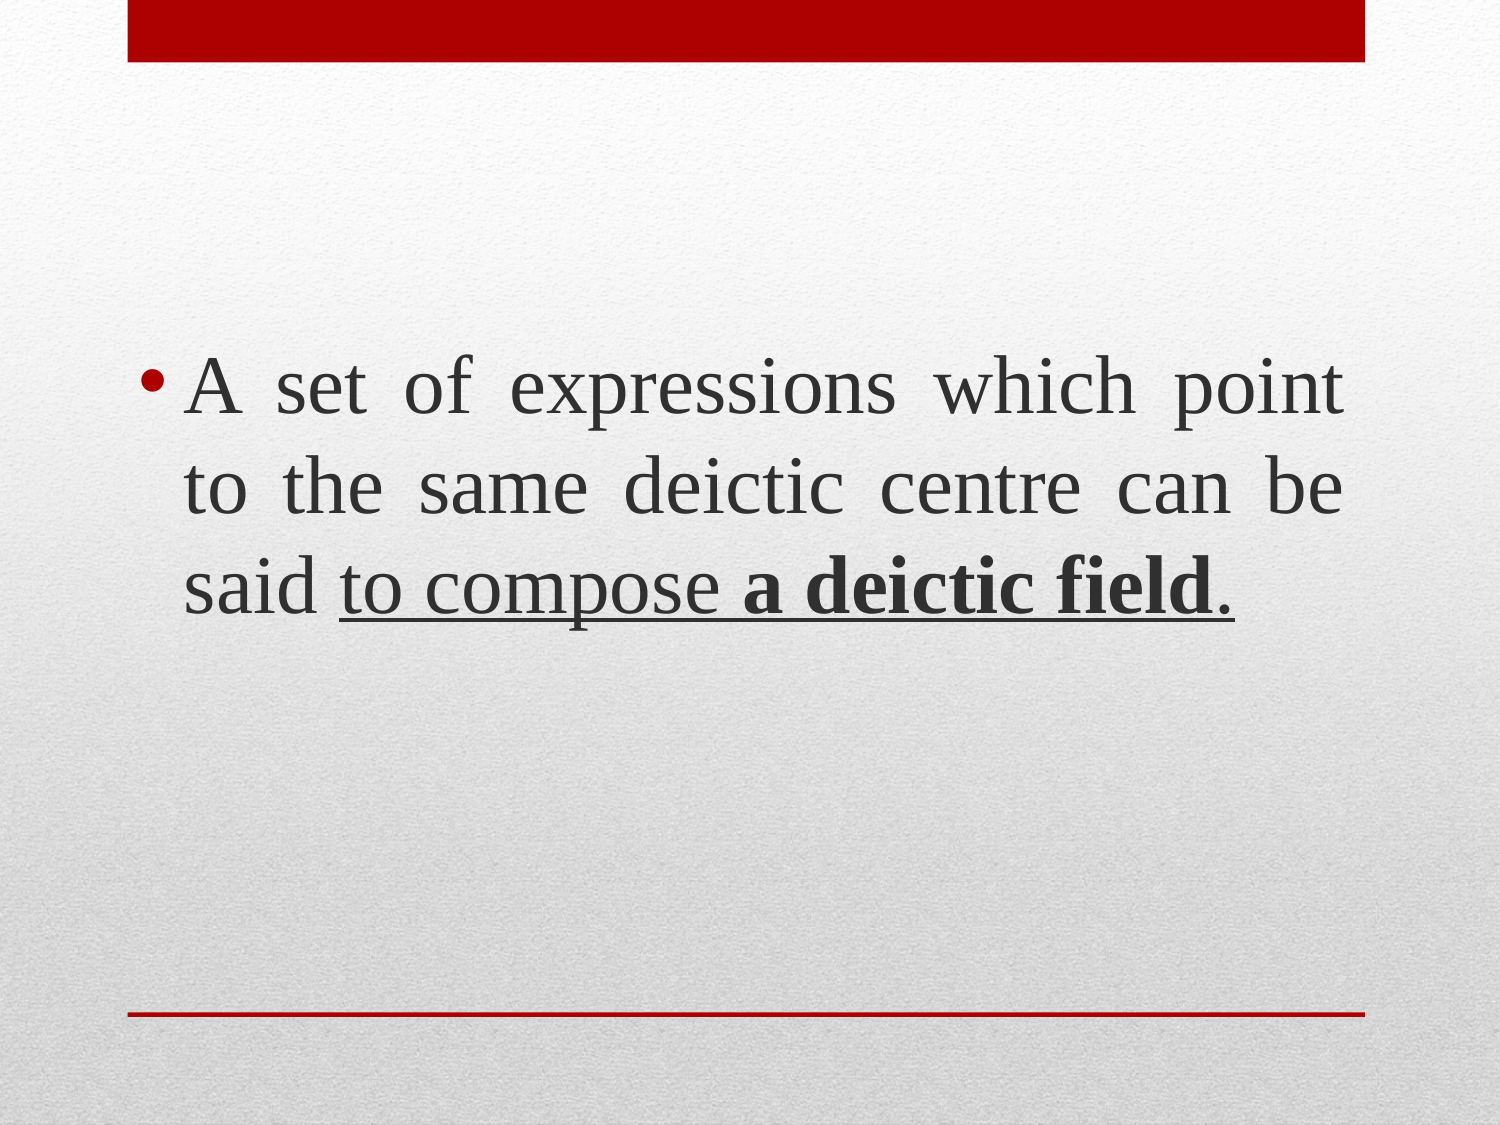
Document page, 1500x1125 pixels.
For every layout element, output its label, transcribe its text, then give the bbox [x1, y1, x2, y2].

list A set of expressions which point to the same deictic centre can be said to compose a deictic field. [123, 196, 1362, 834]
